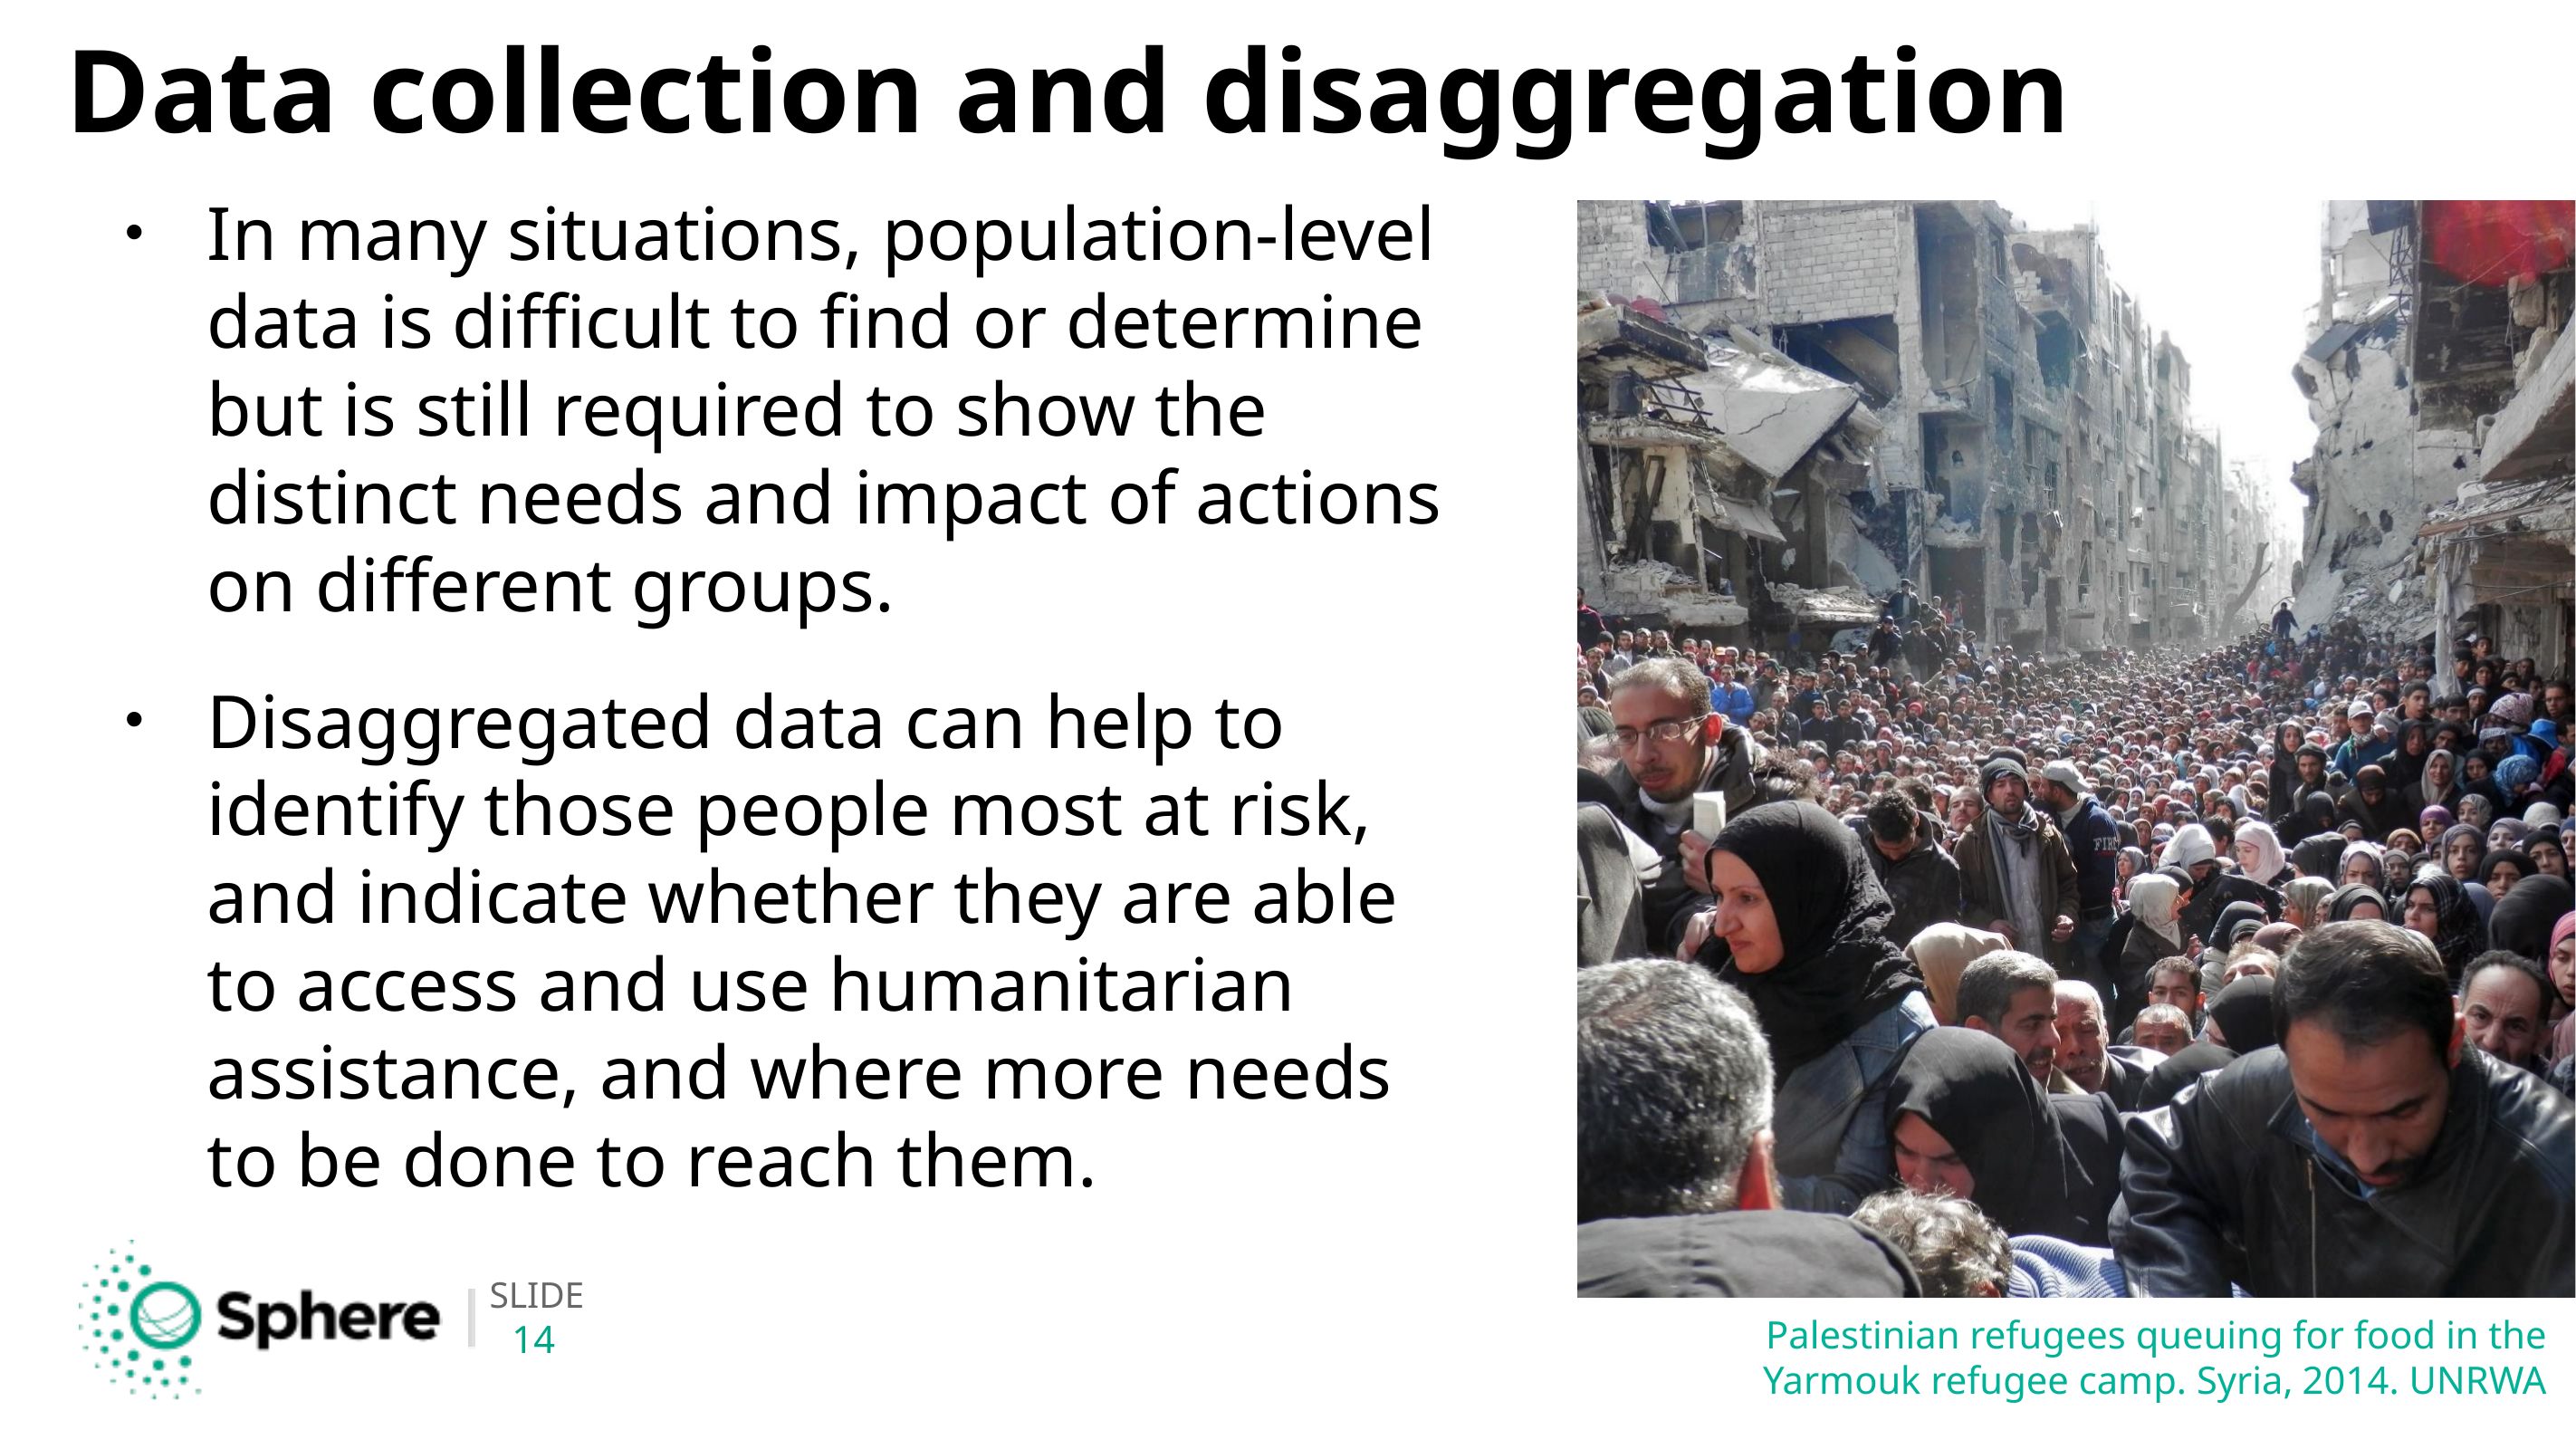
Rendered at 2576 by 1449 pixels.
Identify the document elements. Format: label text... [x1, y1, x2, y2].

picture [468, 1289, 479, 1349]
list In many situations, population-level data is difficult to find or determine but is still required to show the distinct needs and impact of actions on different groups. Disaggregated data can help to identify those people most at risk, and indicate whether they are able to access and use humanitarian assistance, and where more needs to be done to reach them. [117, 179, 1465, 1277]
slide_number 14 [503, 1307, 568, 1369]
text_box Palestinian refugees queuing for food in the Yarmouk refugee camp. Syria, 2014. UNRWA [1749, 1305, 2555, 1410]
picture [1577, 200, 2576, 1298]
title Data collection and disaggregation [57, 10, 2131, 179]
picture [79, 1240, 443, 1402]
